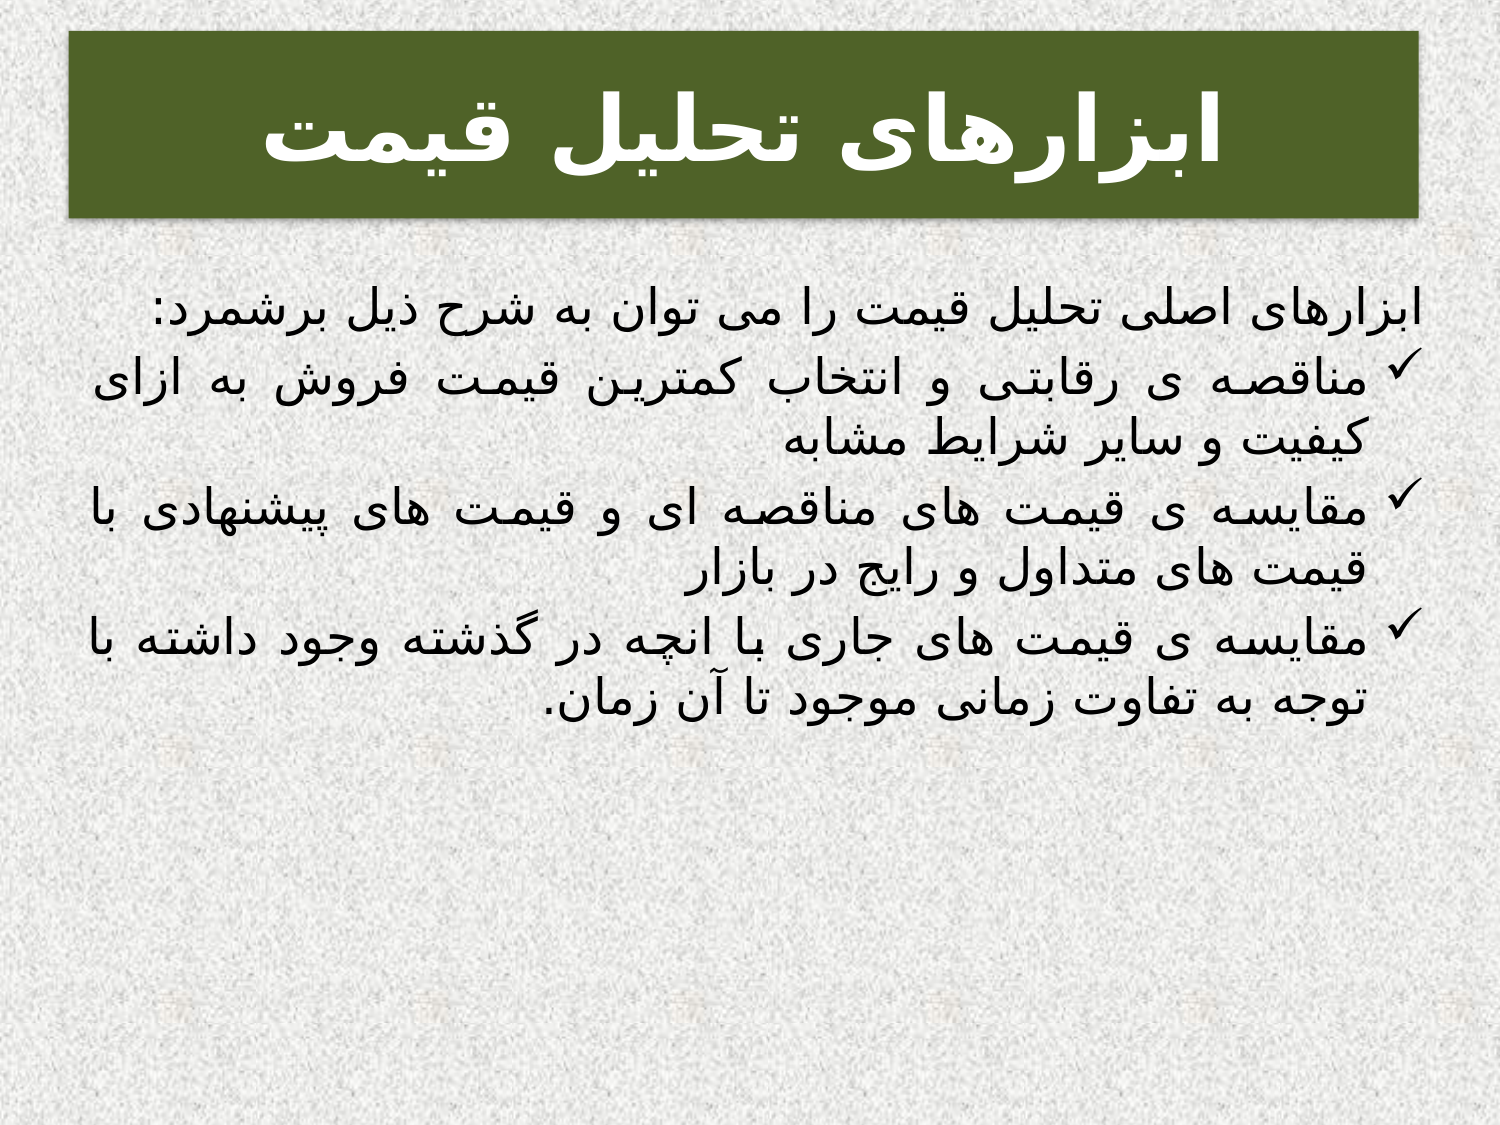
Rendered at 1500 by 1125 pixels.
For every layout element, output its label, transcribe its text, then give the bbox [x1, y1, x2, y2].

picture [0, 0, 1500, 1125]
title ابزارهای تحلیل قیمت [68, 30, 1419, 219]
list ابزارهای اصلی تحلیل قیمت را می توان به شرح ذیل برشمرد: مناقصه ی رقابتی و انتخاب کمترین قیمت فروش به ازای کیفیت و سایر شرایط مشابه مقایسه ی قیمت های مناقصه ای و قیمت های پیشنهادی با قیمت های متداول و رایج در بازار مقایسه ی قیمت های جاری با انچه در گذشته وجود داشته با توجه به تفاوت زمانی موجود تا آن زمان. [68, 267, 1441, 894]
